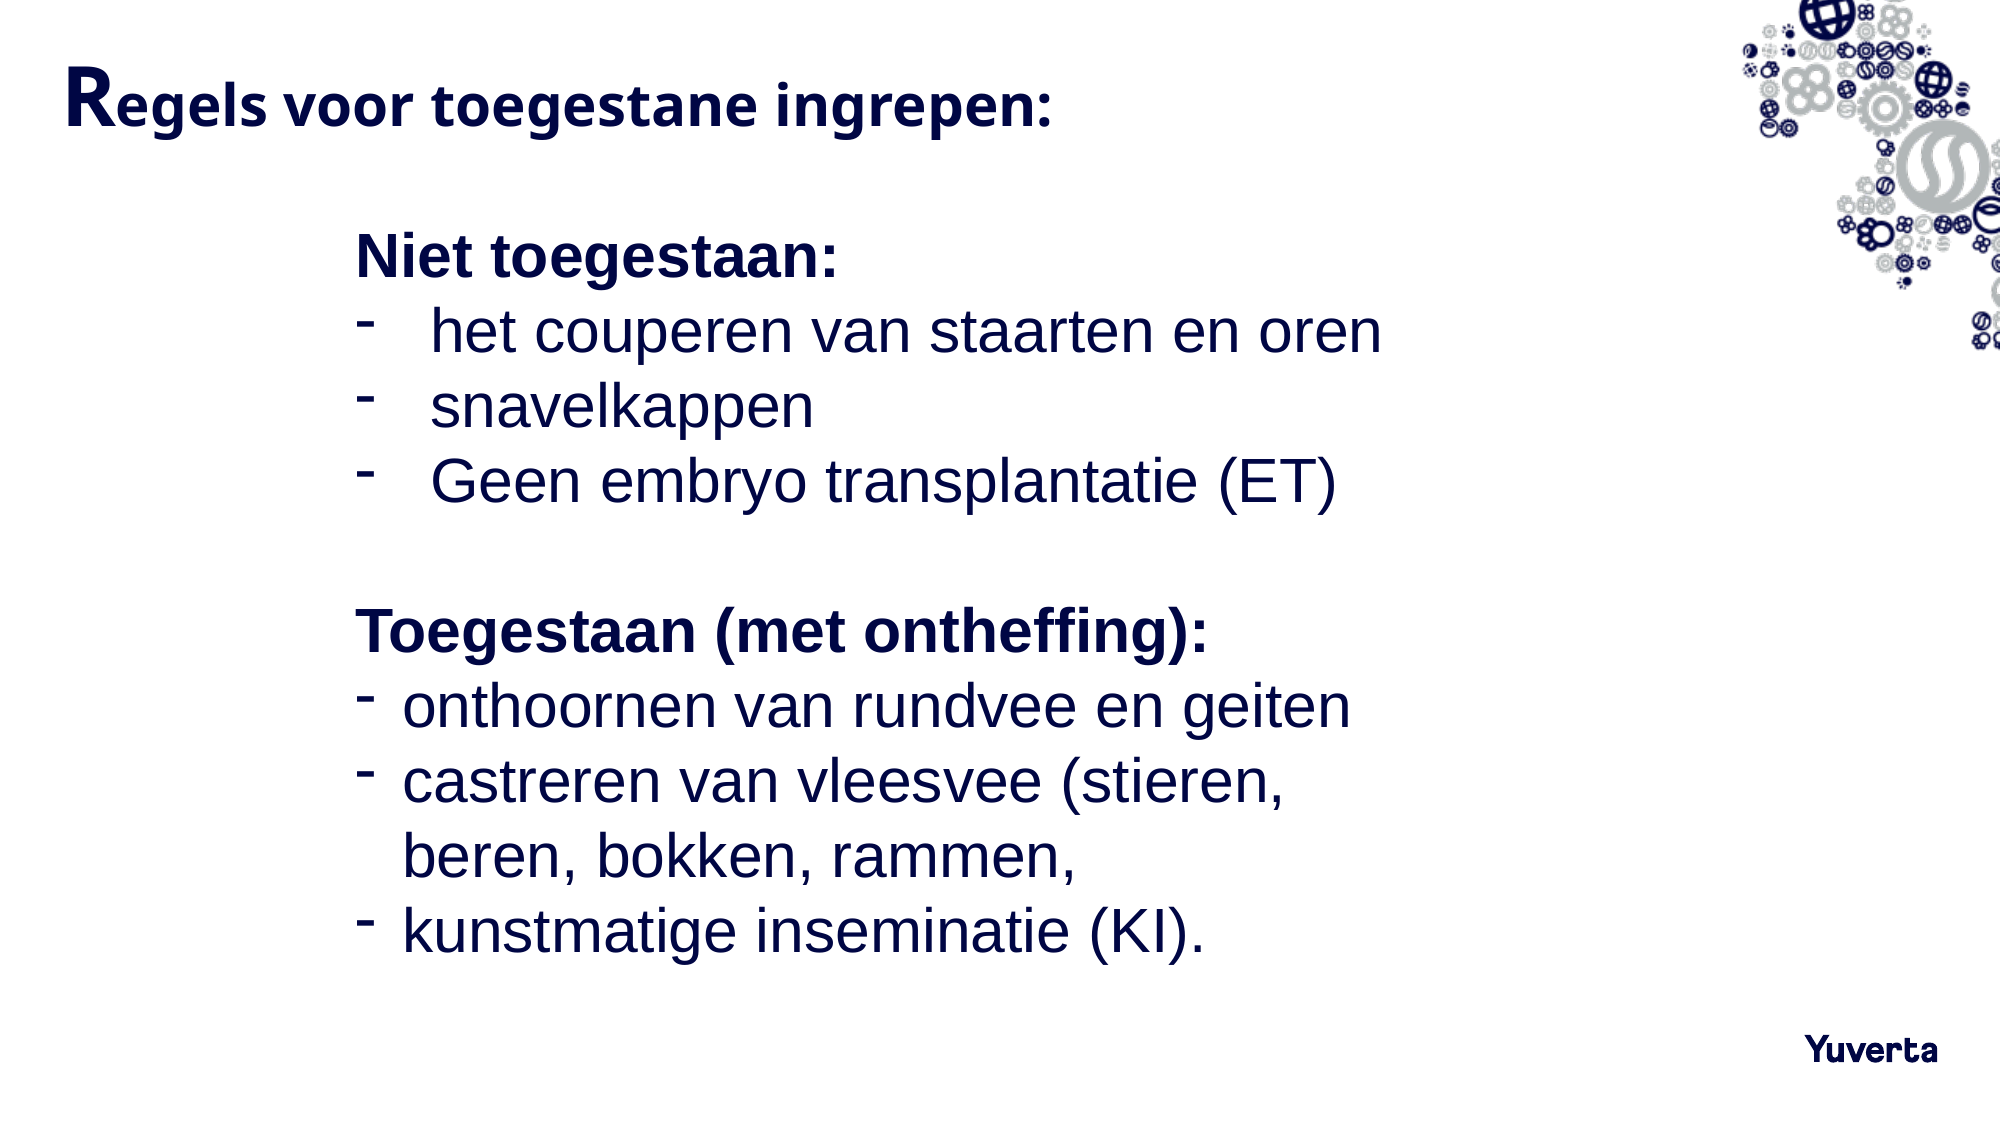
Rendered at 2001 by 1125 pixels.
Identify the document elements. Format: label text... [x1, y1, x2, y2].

picture [0, 0, 2000, 1125]
title Regels voor toegestane ingrepen: [60, 48, 1720, 239]
text_box Niet toegestaan: het couperen van staarten en oren snavelkappen Geen embryo transplantatie (ET) Toegestaan (met ontheffing): onthoornen van rundvee en geiten castreren van vleesvee (stieren, beren, bokken, rammen, kunstmatige inseminatie (KI). [340, 207, 1476, 972]
